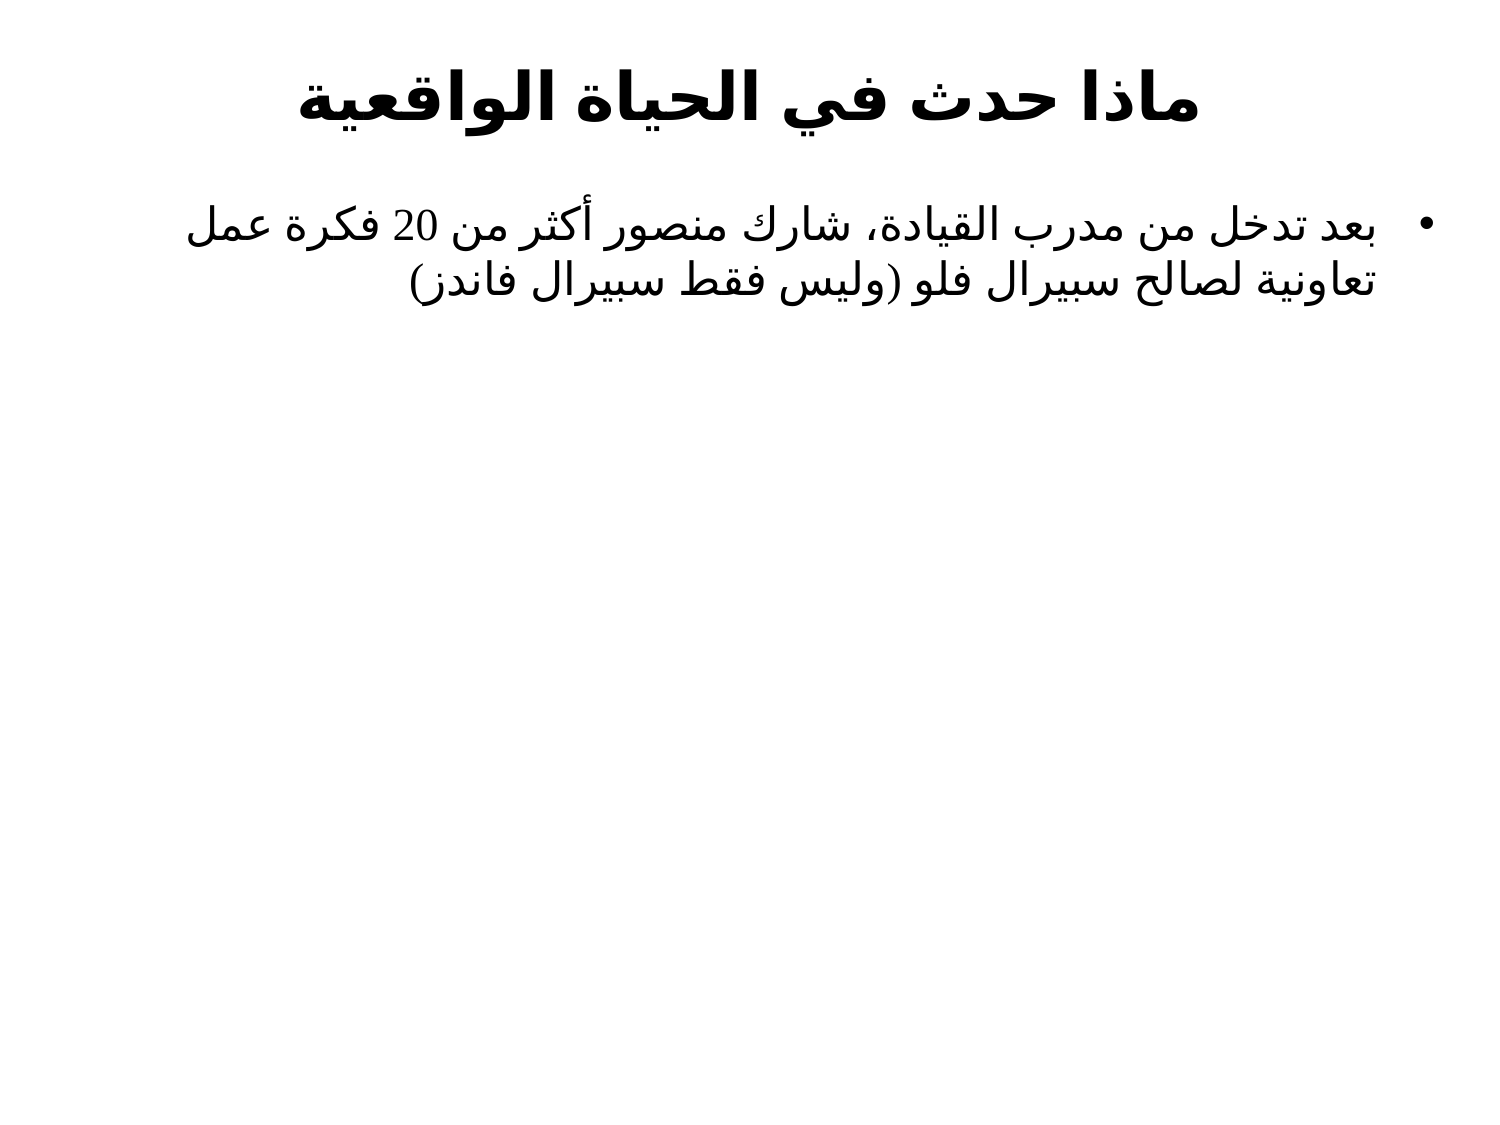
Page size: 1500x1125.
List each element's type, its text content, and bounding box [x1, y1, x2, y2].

title ماذا حدث في الحياة الواقعية [75, 0, 1425, 188]
list بعد تدخل من مدرب القيادة، شارك منصور أكثر من 20 فكرة عمل تعاونية لصالح سبيرال فلو (وليس فقط سبيرال فاندز) [37, 187, 1450, 1125]
